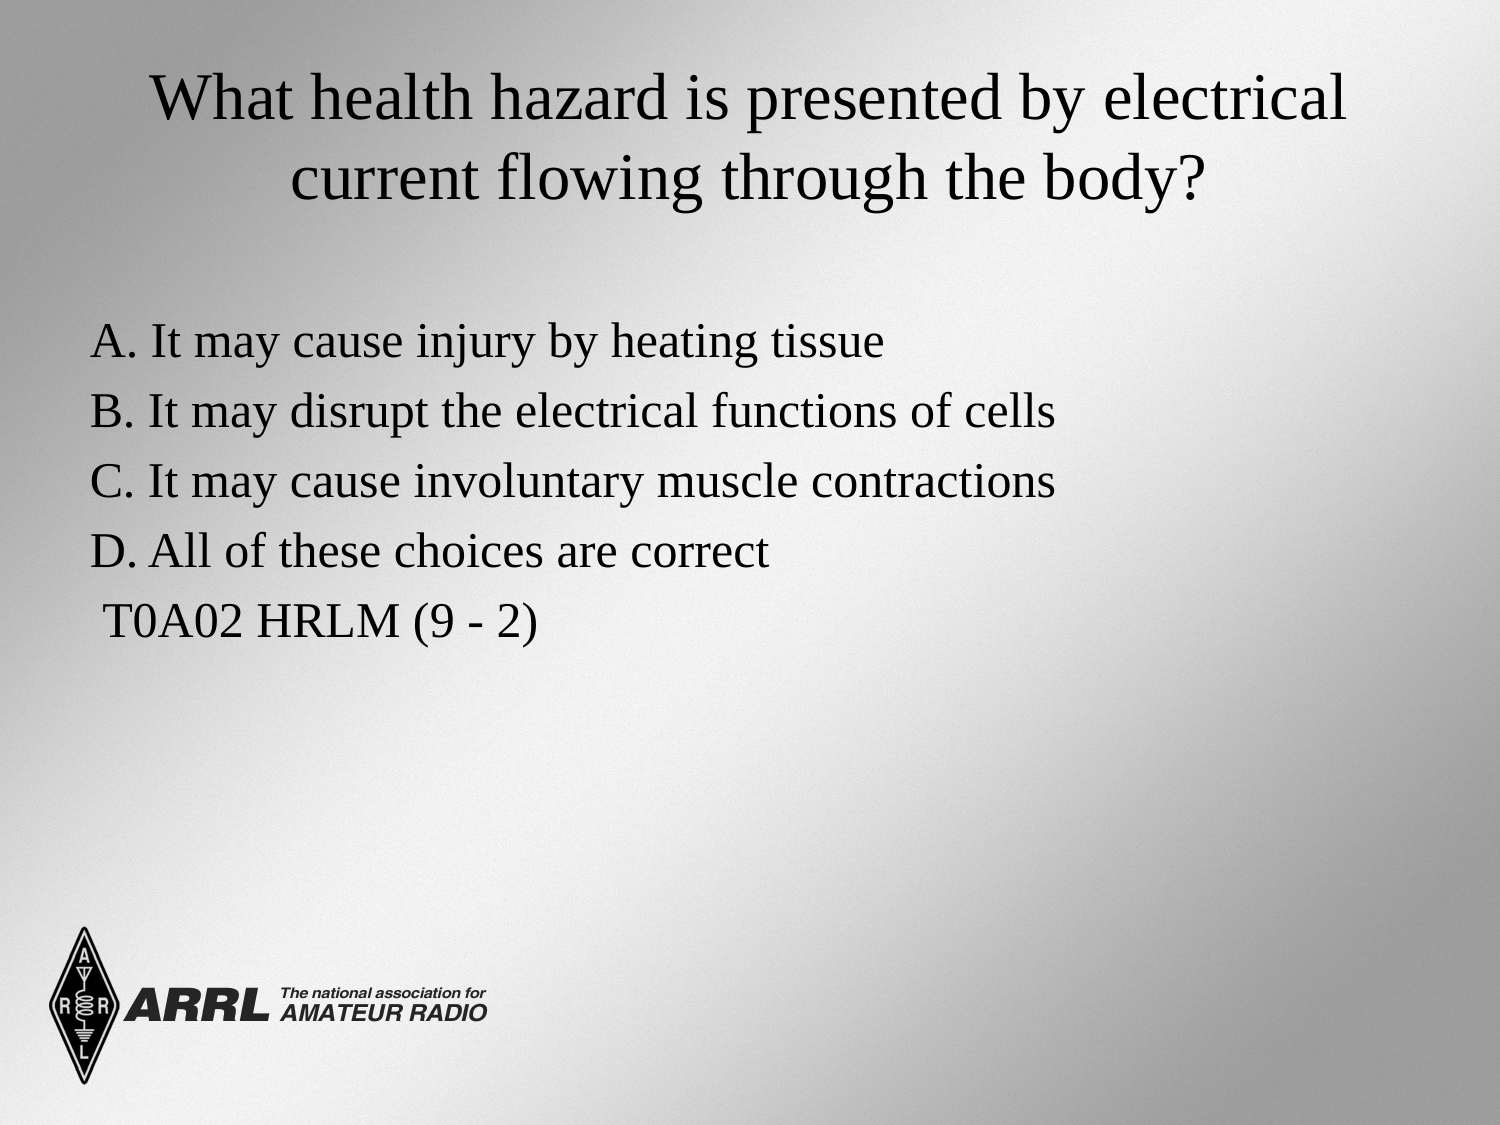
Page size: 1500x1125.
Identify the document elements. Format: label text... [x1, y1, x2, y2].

picture [0, 0, 1500, 1125]
title What health hazard is presented by electrical current flowing through the body? [75, 45, 1425, 233]
list A. It may cause injury by heating tissue B. It may disrupt the electrical functions of cells C. It may cause involuntary muscle contractions D. All of these choices are correct T0A02 HRLM (9 - 2) [75, 299, 1425, 1005]
